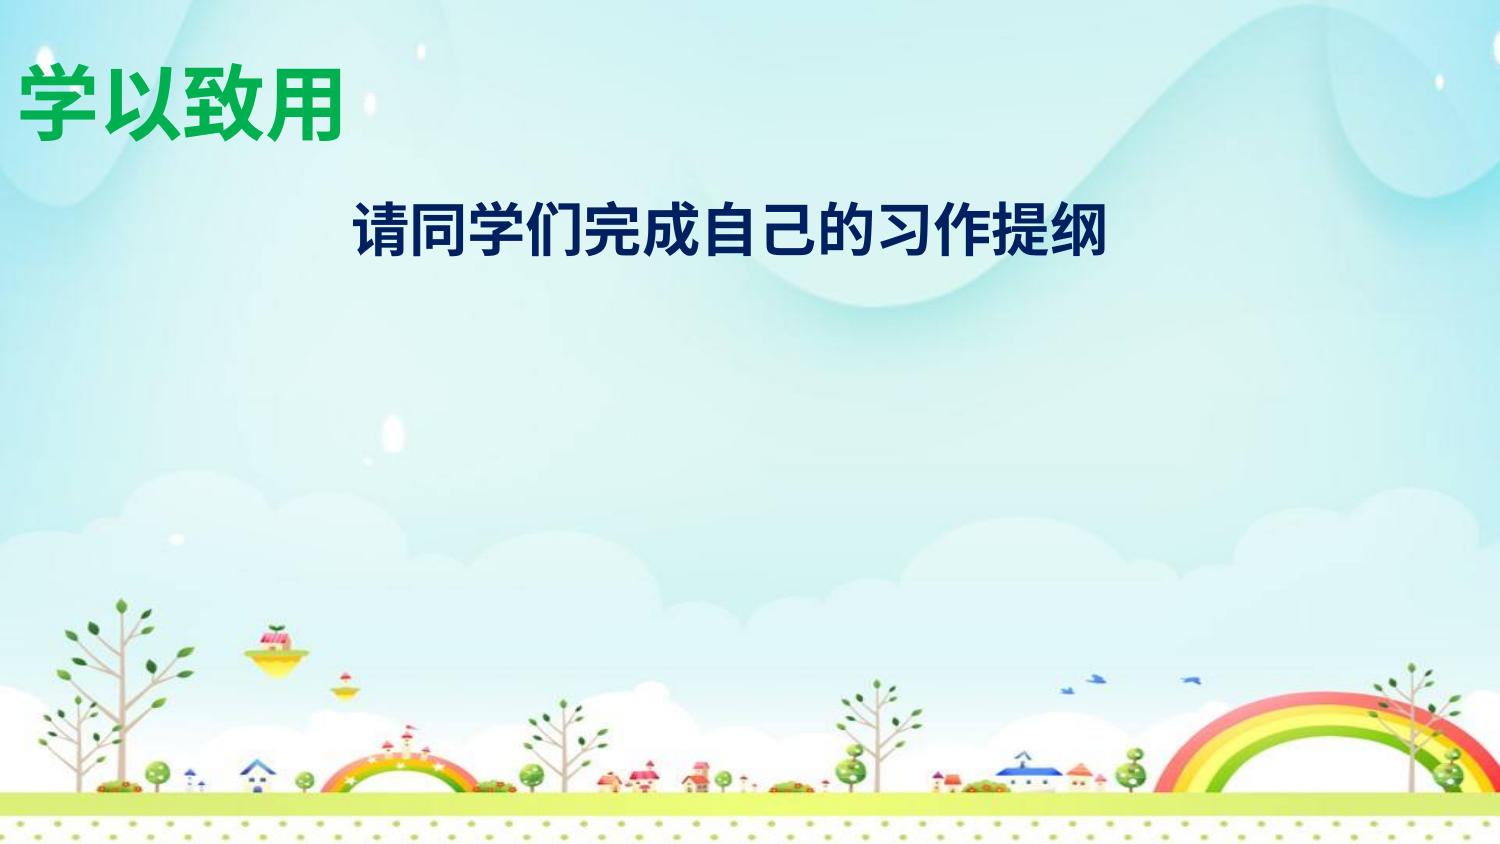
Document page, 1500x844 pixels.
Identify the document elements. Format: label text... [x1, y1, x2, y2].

picture [0, 0, 1500, 844]
text_box 学以致用 [0, 43, 467, 159]
text_box 请同学们完成自己的习作提纲 [336, 185, 1246, 271]
